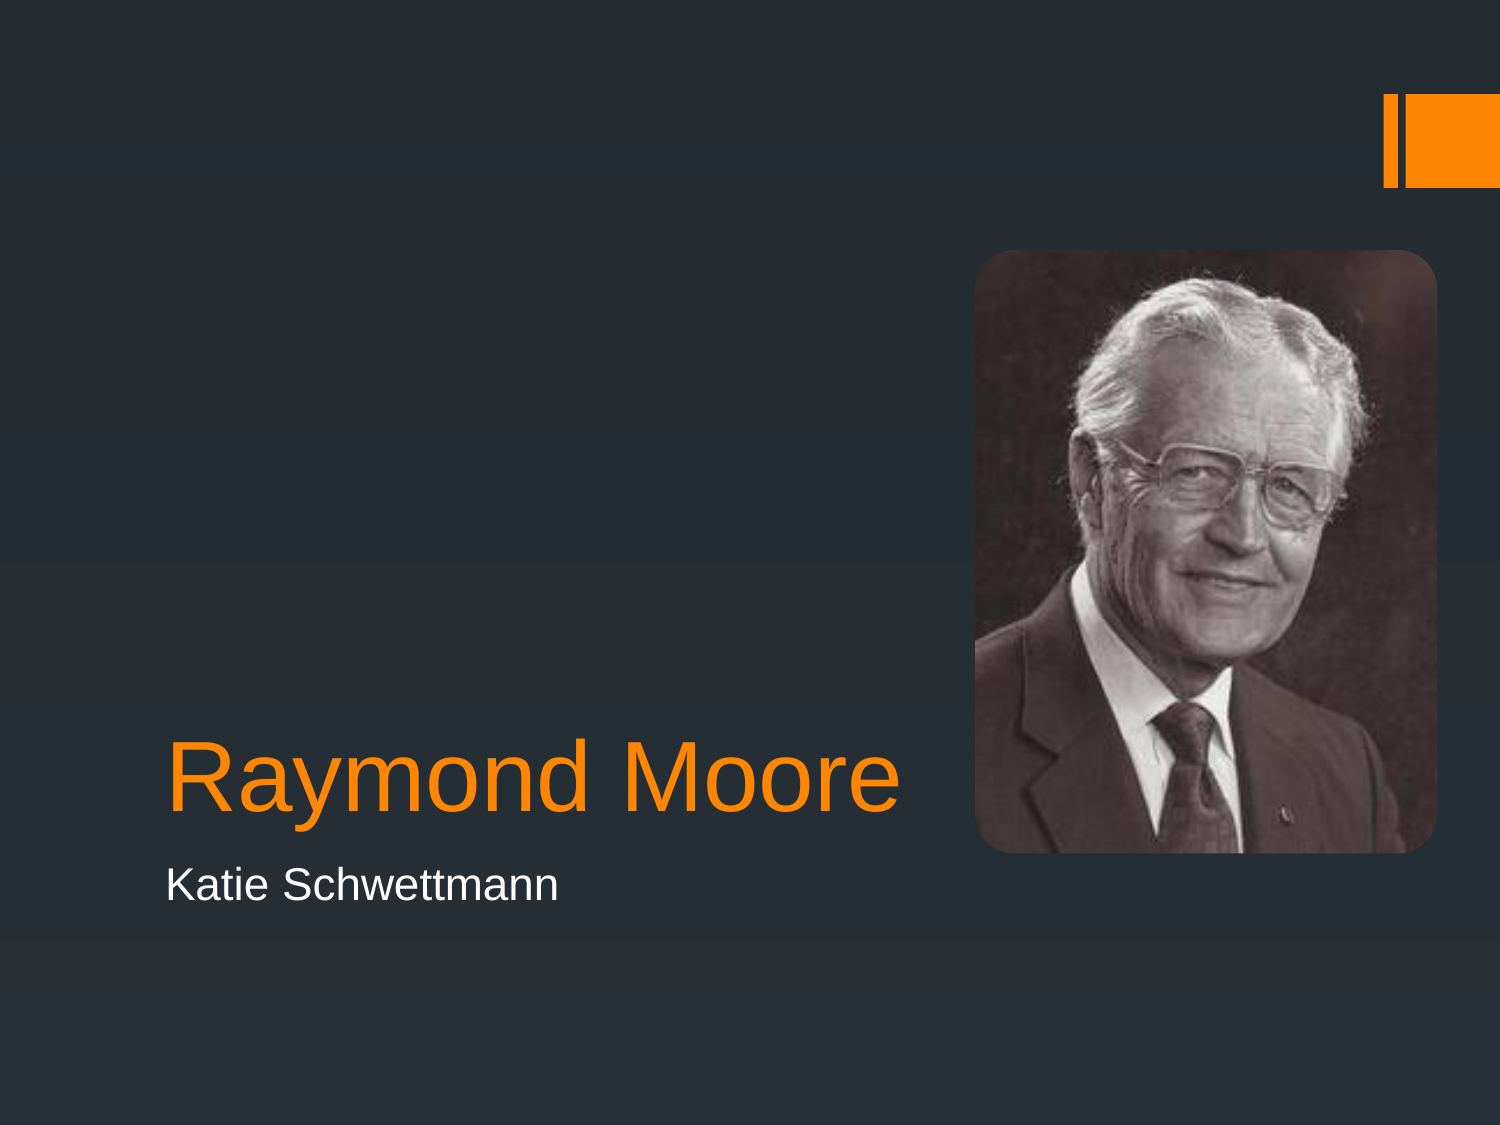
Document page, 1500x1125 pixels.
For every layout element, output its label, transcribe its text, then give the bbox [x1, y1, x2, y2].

subtitle Katie Schwettmann [150, 847, 1350, 1036]
picture [974, 249, 1438, 854]
title Raymond Moore [150, 412, 969, 839]
